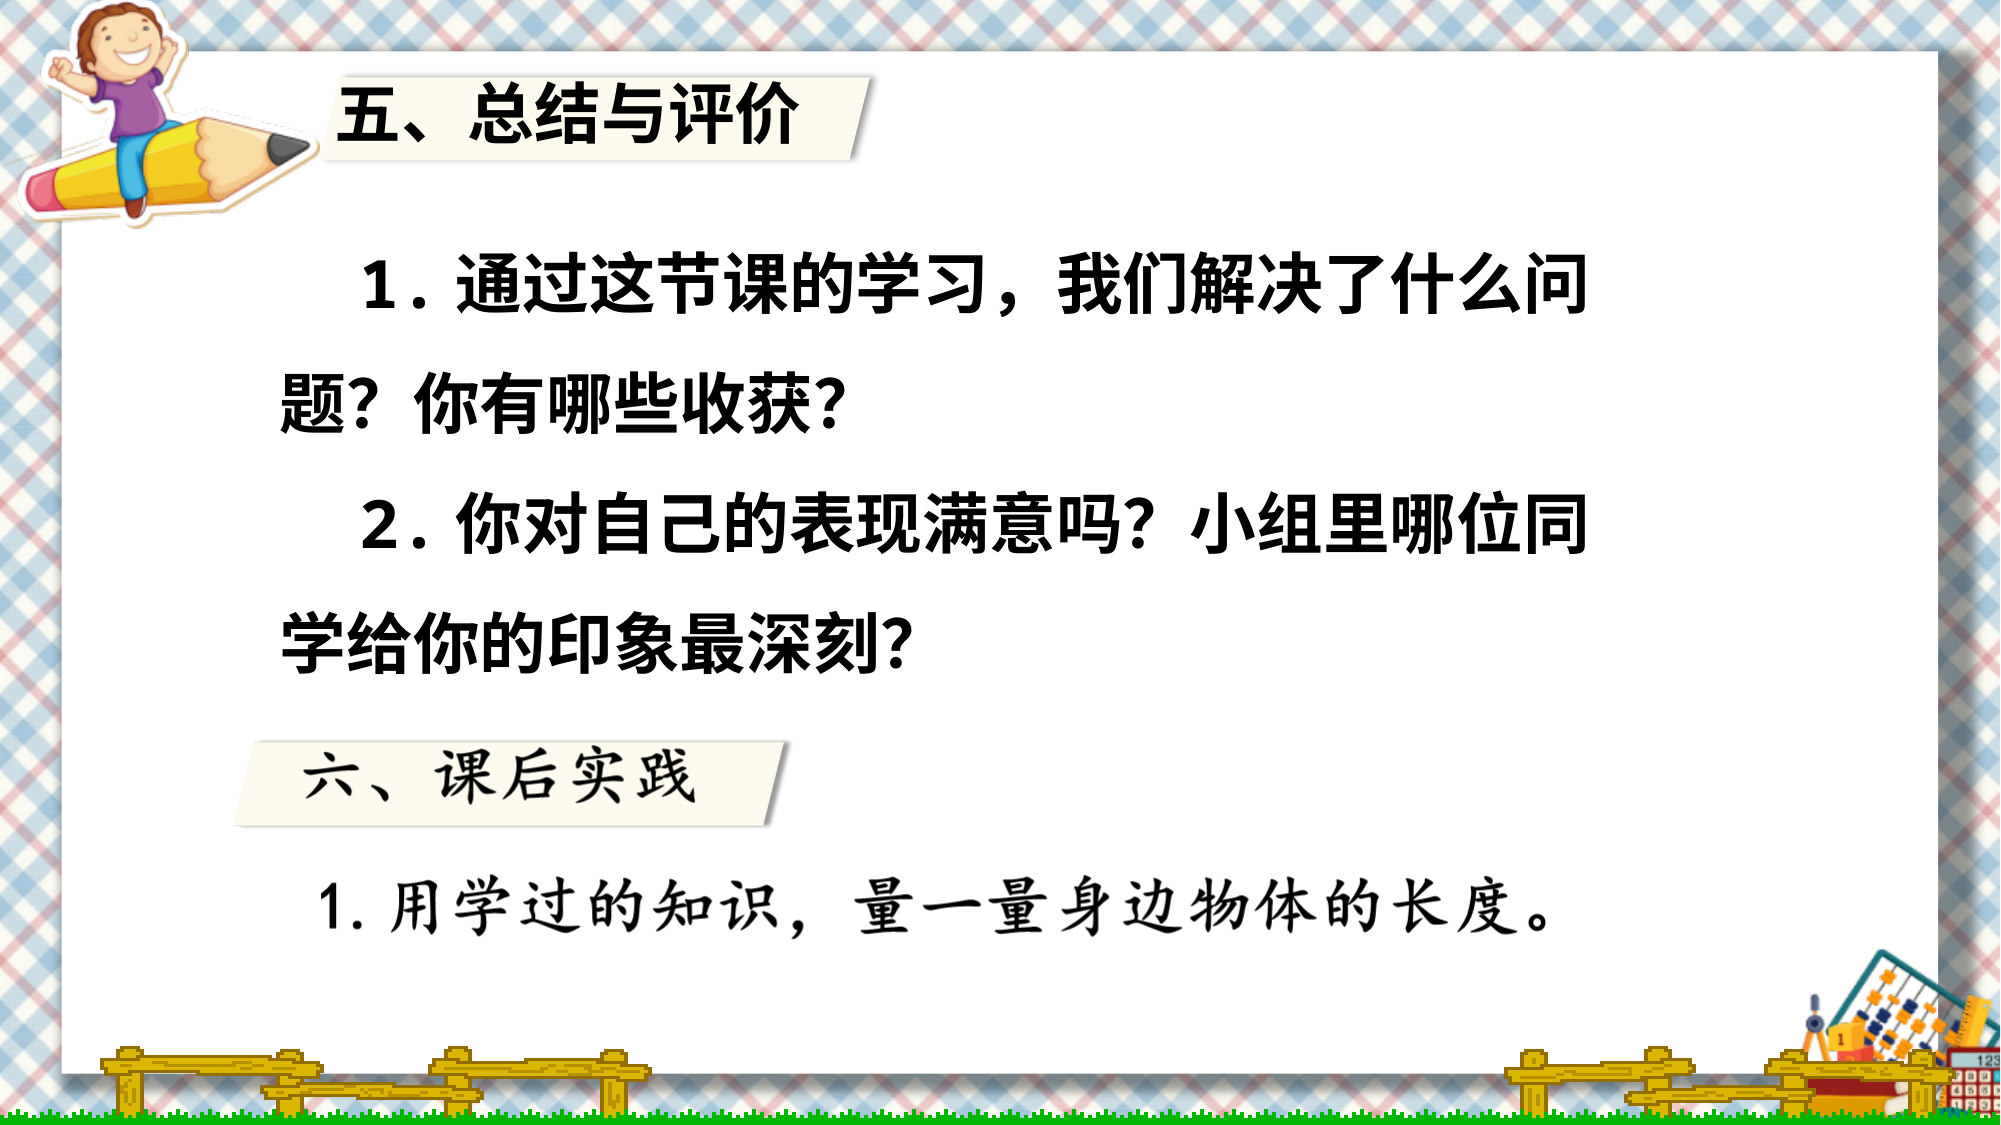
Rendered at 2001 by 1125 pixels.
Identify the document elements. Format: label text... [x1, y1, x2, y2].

text_box 1.通过这节课的学习，我们解决了什么问题？你有哪些收获？ 2.你对自己的表现满意吗？小组里哪位同学给你的印象最深刻？ [264, 194, 1628, 689]
picture [0, 0, 2001, 1125]
text_box 五、总结与评价 [320, 64, 870, 160]
